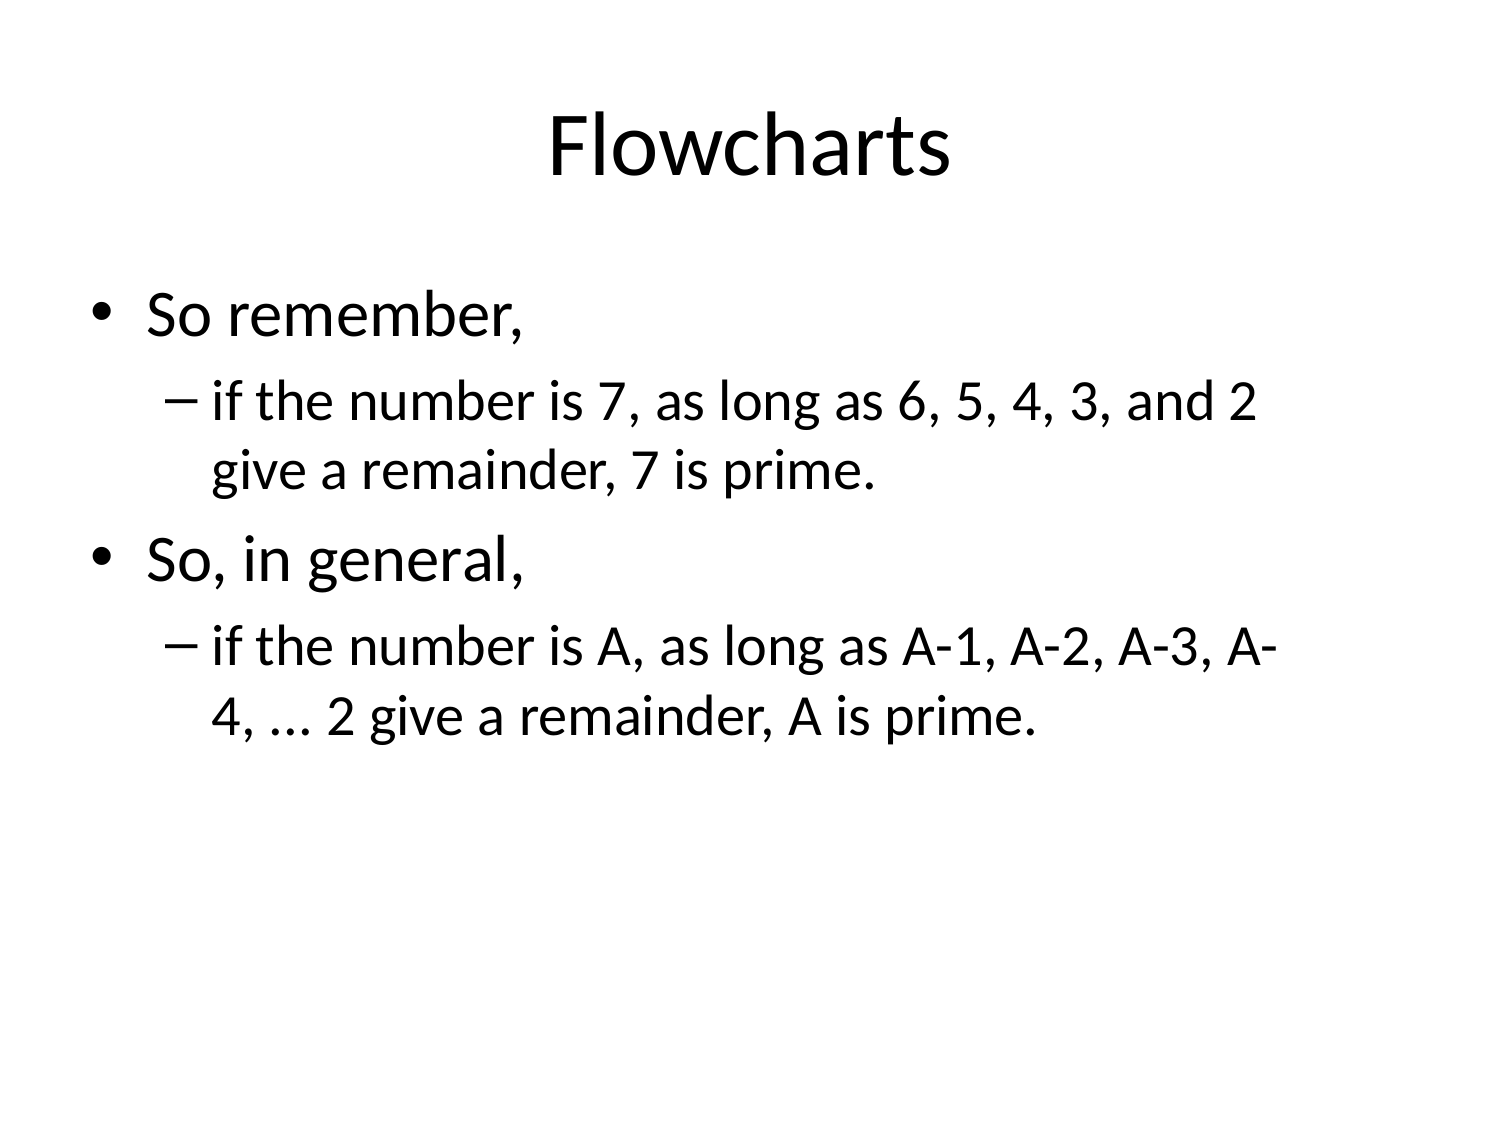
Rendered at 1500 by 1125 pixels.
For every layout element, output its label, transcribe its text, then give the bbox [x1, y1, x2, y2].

title Flowcharts [75, 45, 1425, 233]
list So remember, if the number is 7, as long as 6, 5, 4, 3, and 2 give a remainder, 7 is prime. So, in general, if the number is A, as long as A-1, A-2, A-3, A-4, ... 2 give a remainder, A is prime. [75, 262, 1317, 1005]
